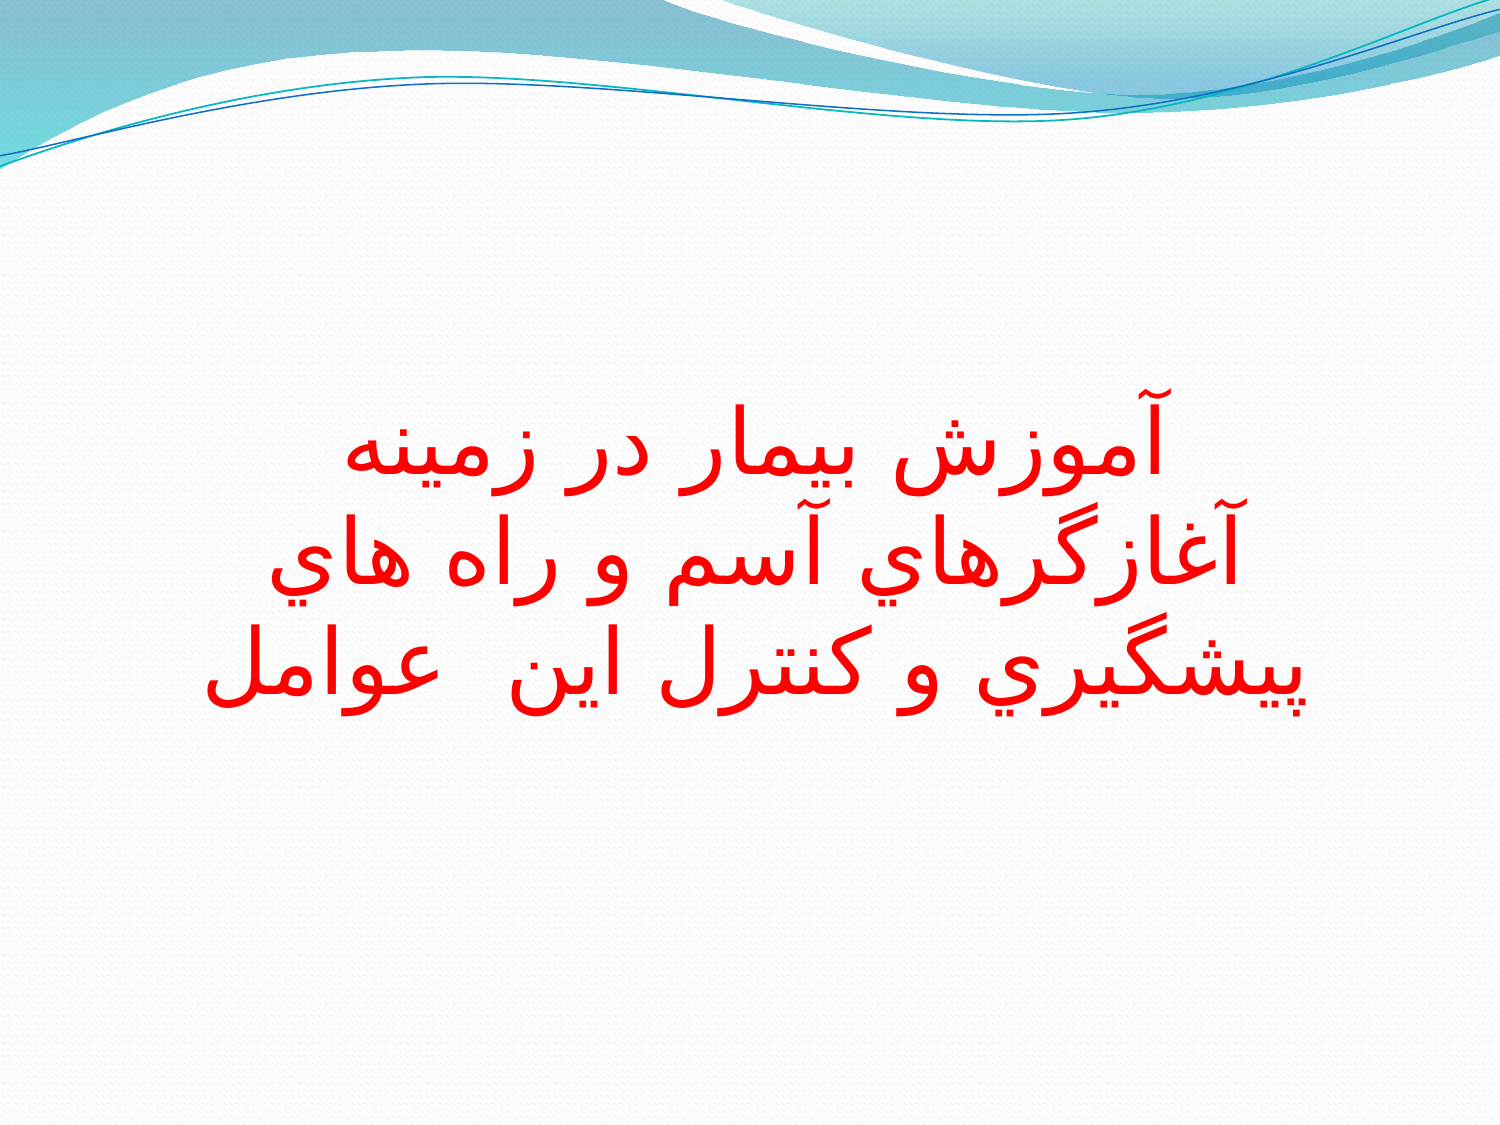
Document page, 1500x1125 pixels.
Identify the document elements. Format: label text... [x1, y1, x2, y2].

title آموزش بيمار در زمينه آغازگرهاي آسم و راه هاي پيشگيري و كنترل اين عوامل [194, 290, 1317, 797]
